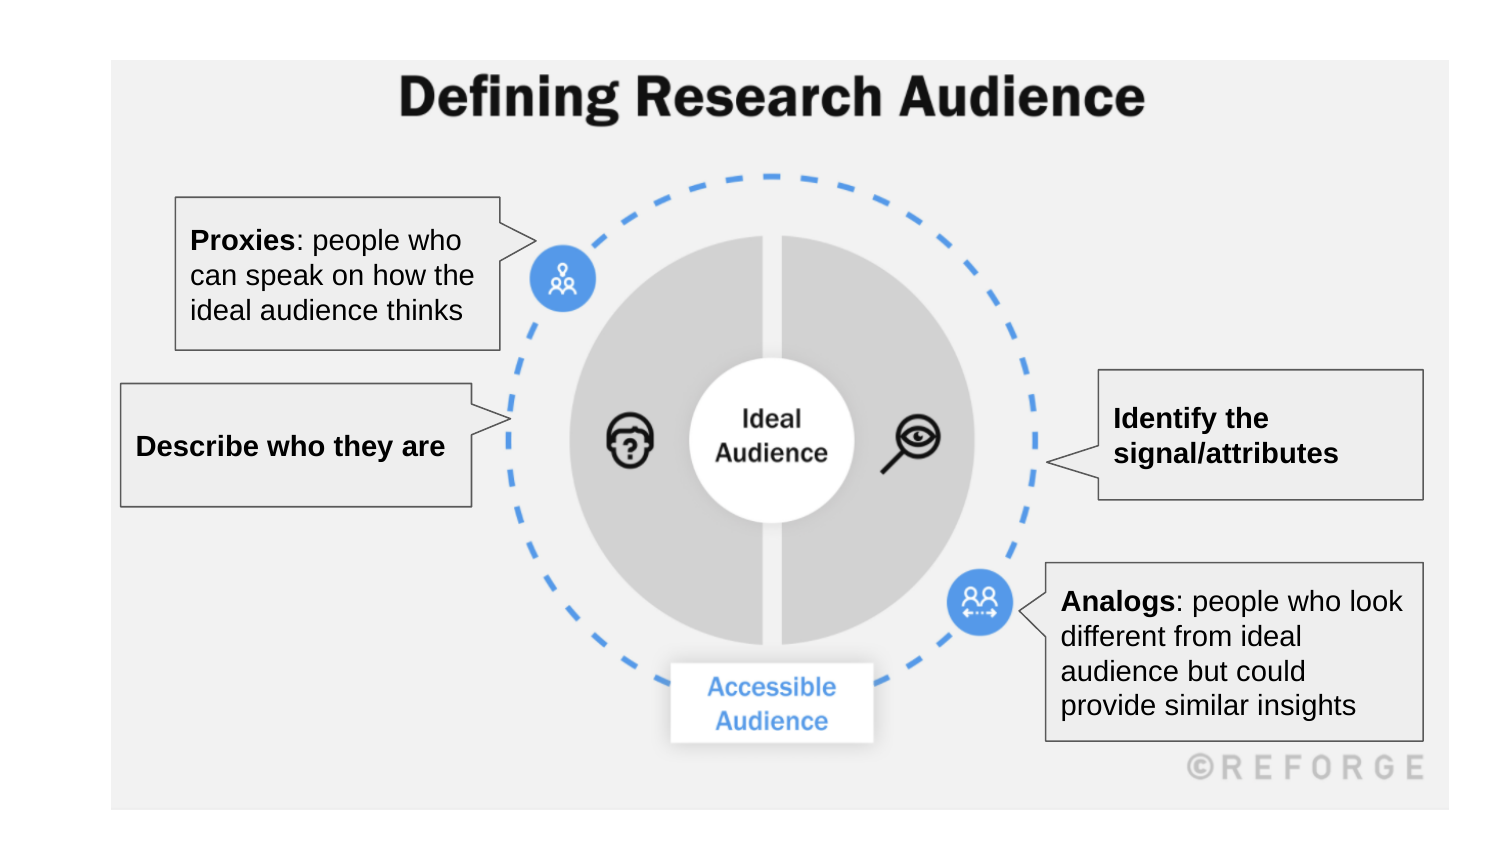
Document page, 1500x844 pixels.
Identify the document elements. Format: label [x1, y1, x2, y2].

picture [110, 60, 1450, 816]
